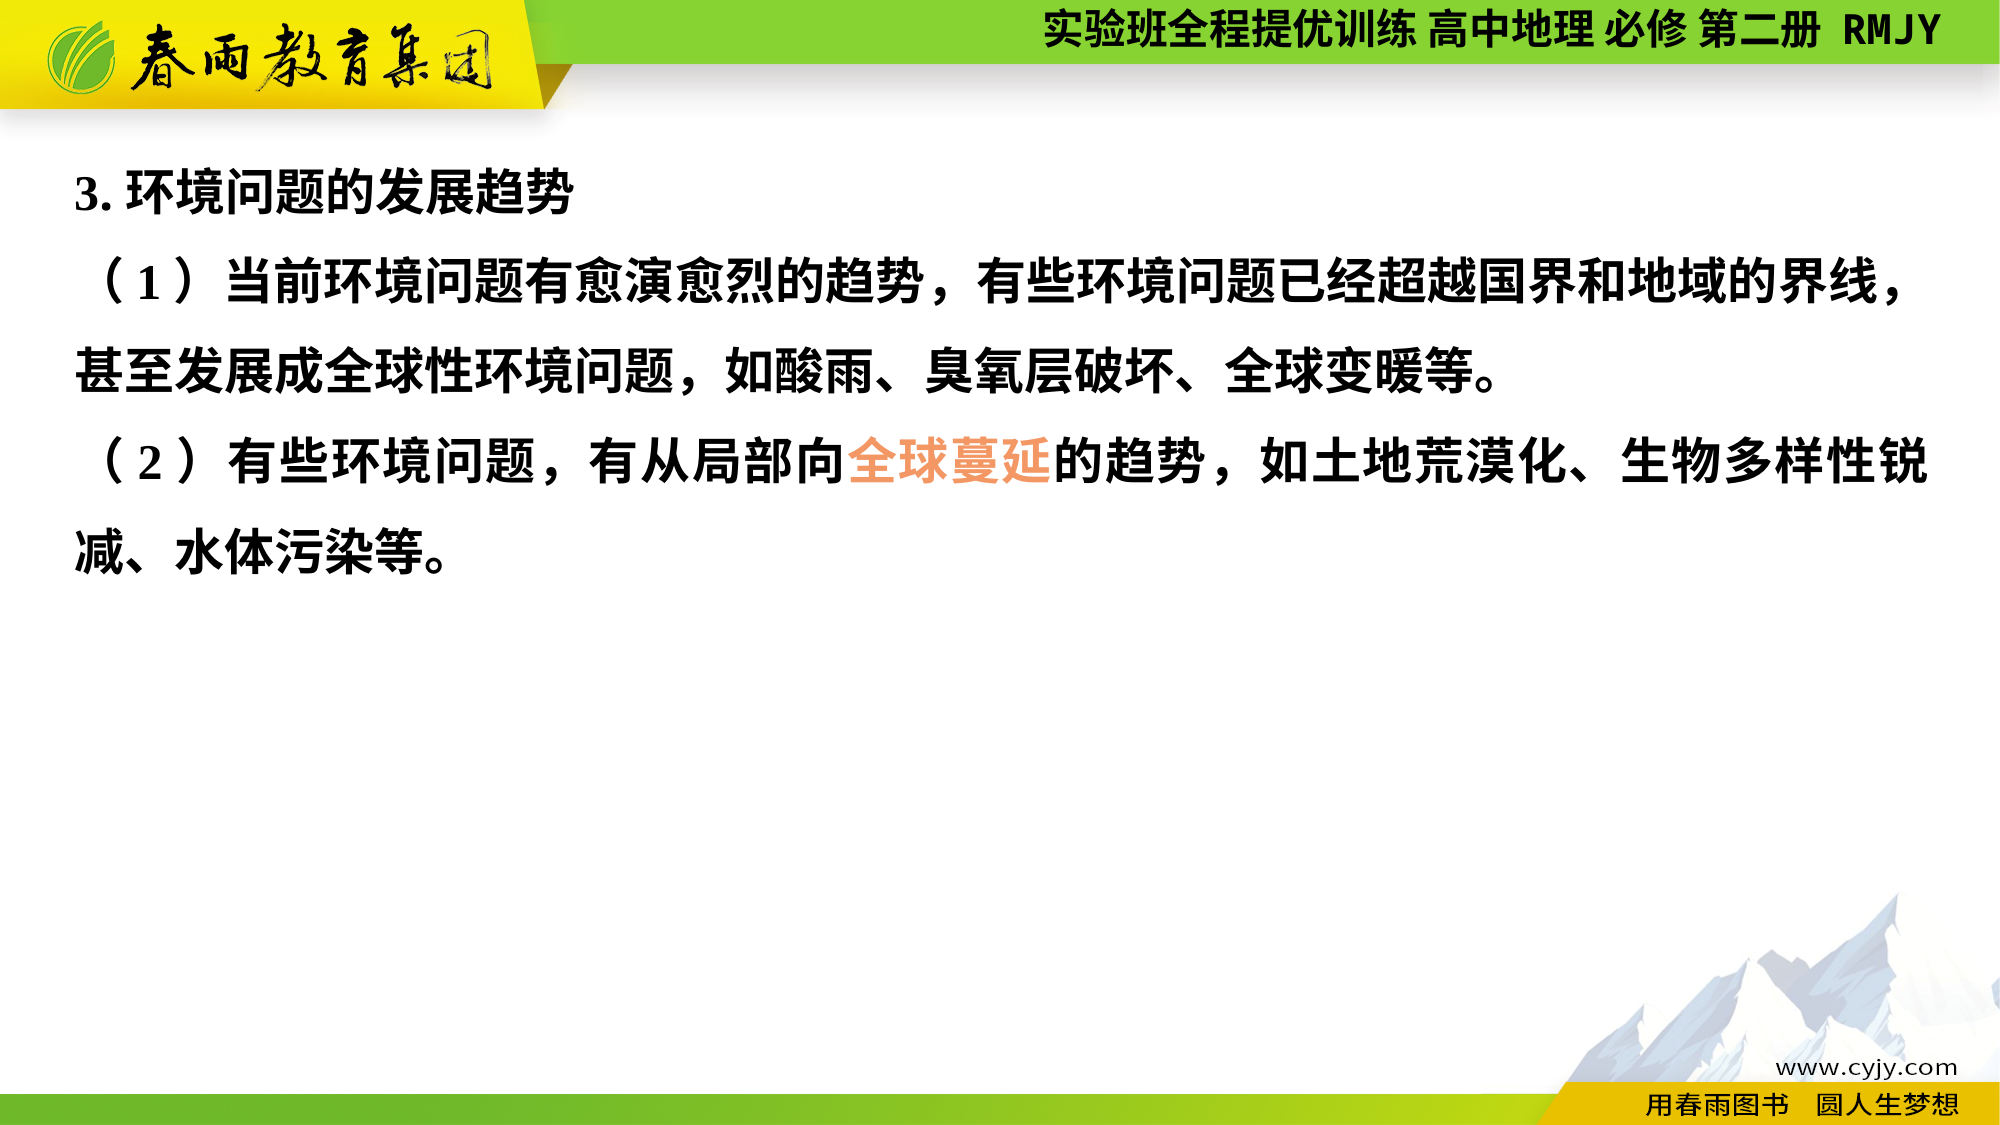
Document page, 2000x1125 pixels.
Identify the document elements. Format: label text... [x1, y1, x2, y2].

picture [0, 0, 2000, 1125]
list 3.环境问题的发展趋势 （1）当前环境问题有愈演愈烈的趋势，有些环境问题已经超越国界和地域的界线，甚至发展成全球性环境问题，如酸雨、臭氧层破坏、全球变暖等。 （2）有些环境问题，有从局部向全球蔓延的趋势，如土地荒漠化、生物多样性锐减、水体污染等。 [59, 122, 1944, 592]
